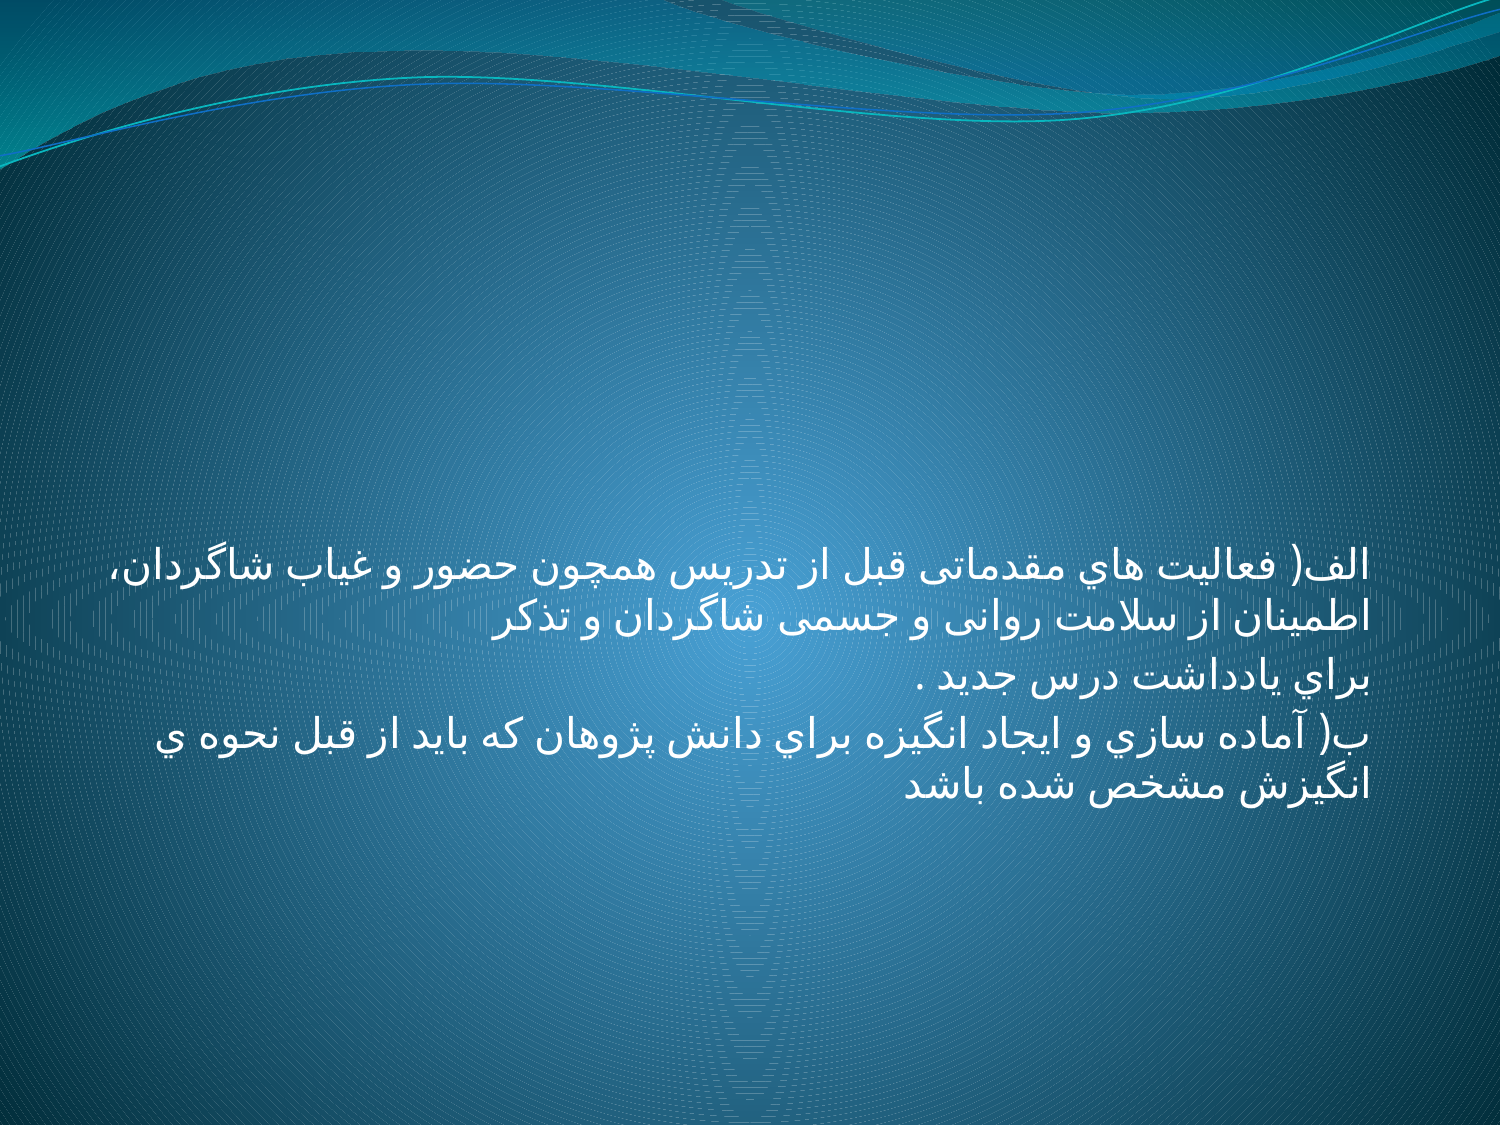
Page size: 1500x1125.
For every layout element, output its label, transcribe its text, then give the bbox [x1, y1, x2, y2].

subtitle الف( فعالیت هاي مقدماتی قبل از تدریس همچون حضور و غیاب شاگردان، اطمینان از سلامت روانی و جسمی شاگردان و تذکر براي یادداشت درس جدید . ب( آماده سازي و ایجاد انگیزه براي دانش پژوهان که باید از قبل نحوه ي انگیزش مشخص شده باشد [87, 529, 1376, 818]
